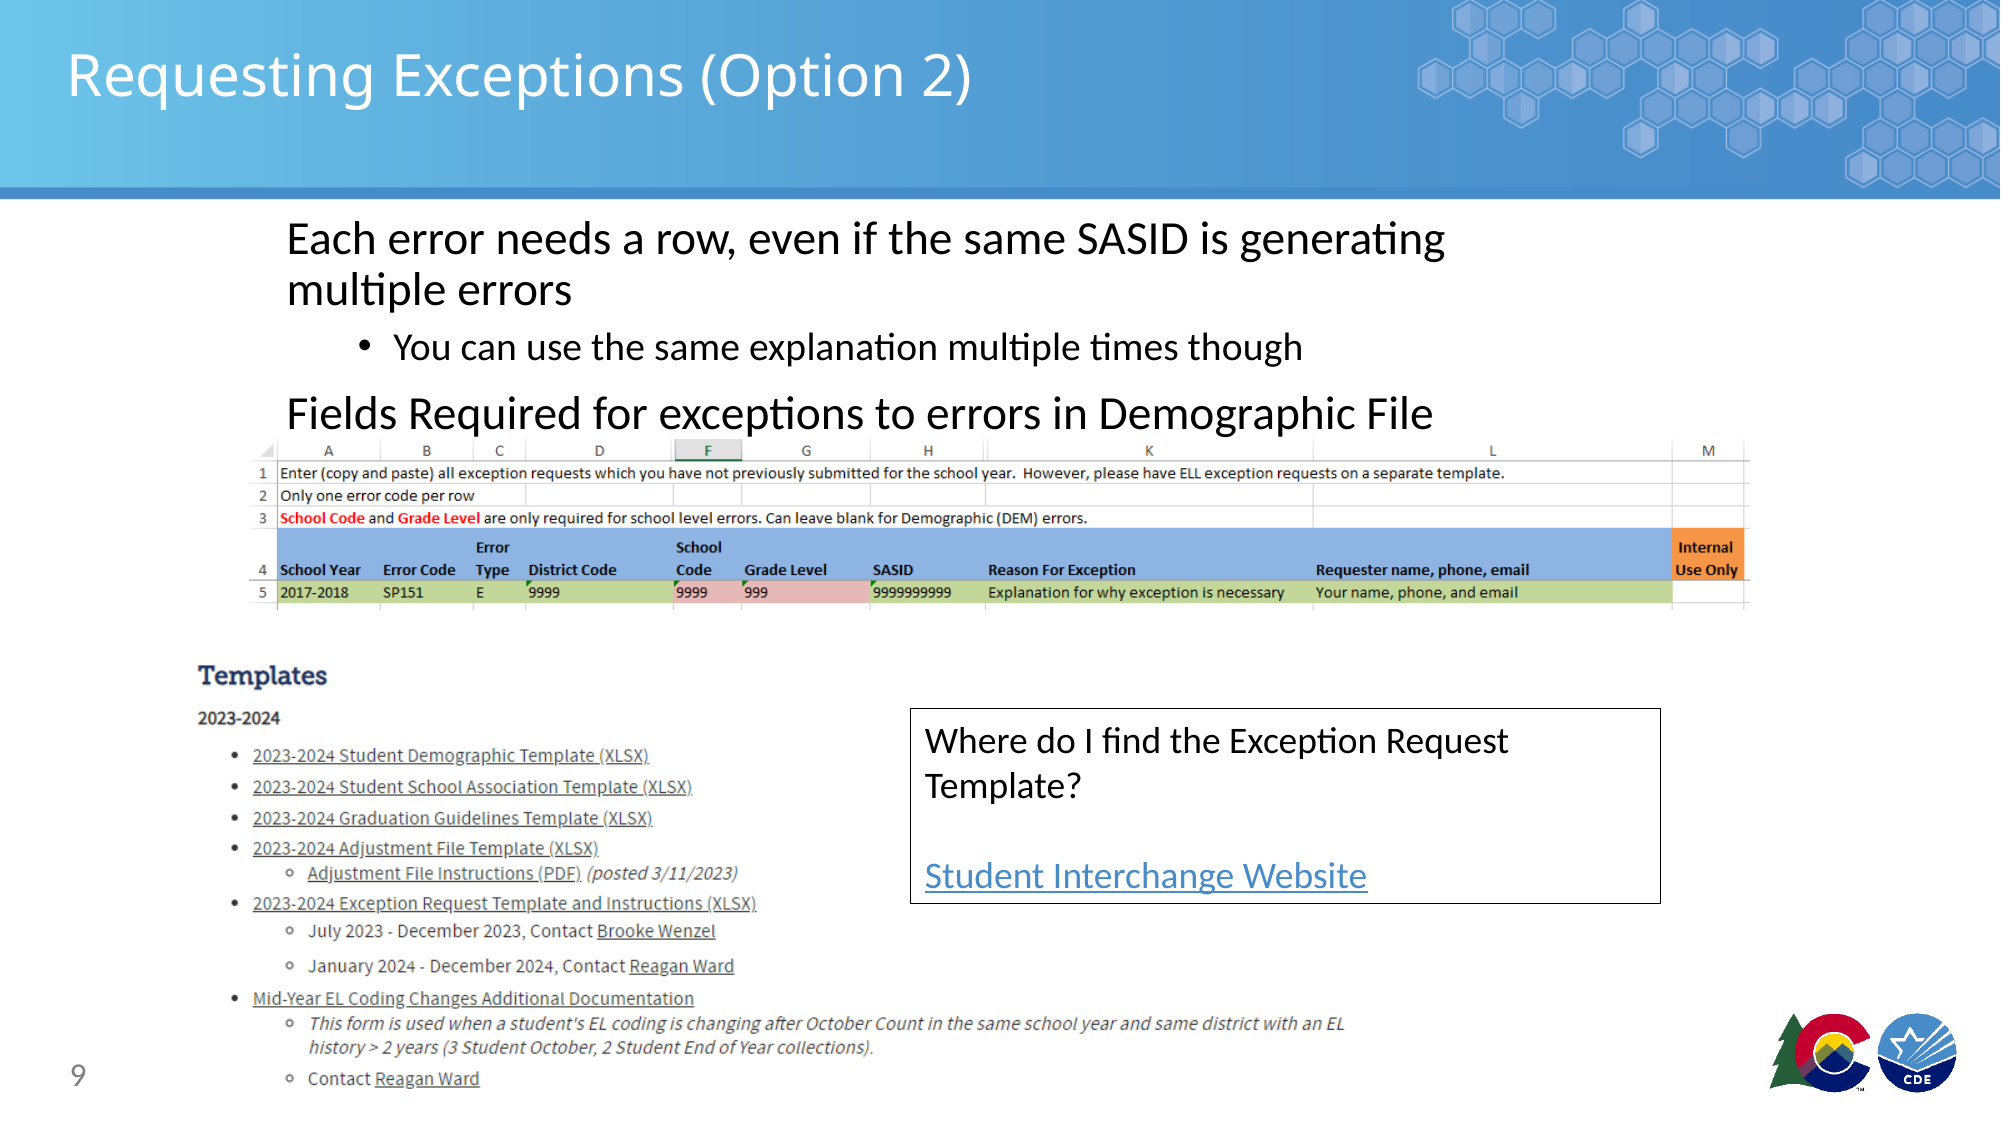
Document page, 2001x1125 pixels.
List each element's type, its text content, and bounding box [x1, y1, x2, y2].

list Each error needs a row, even if the same SASID is generating multiple errors You can use the same explanation multiple times though Fields Required for exceptions to errors in Demographic File [286, 213, 1535, 439]
picture [193, 658, 1363, 1099]
text_box Where do I find the Exception Request Template? Student Interchange Website [1363, 708, 1661, 904]
slide_number 9 [54, 1042, 505, 1103]
title Requesting Exceptions (Option 2) [66, 46, 1405, 171]
picture [0, 0, 2000, 200]
picture [249, 439, 1750, 610]
picture [1768, 1012, 1957, 1093]
